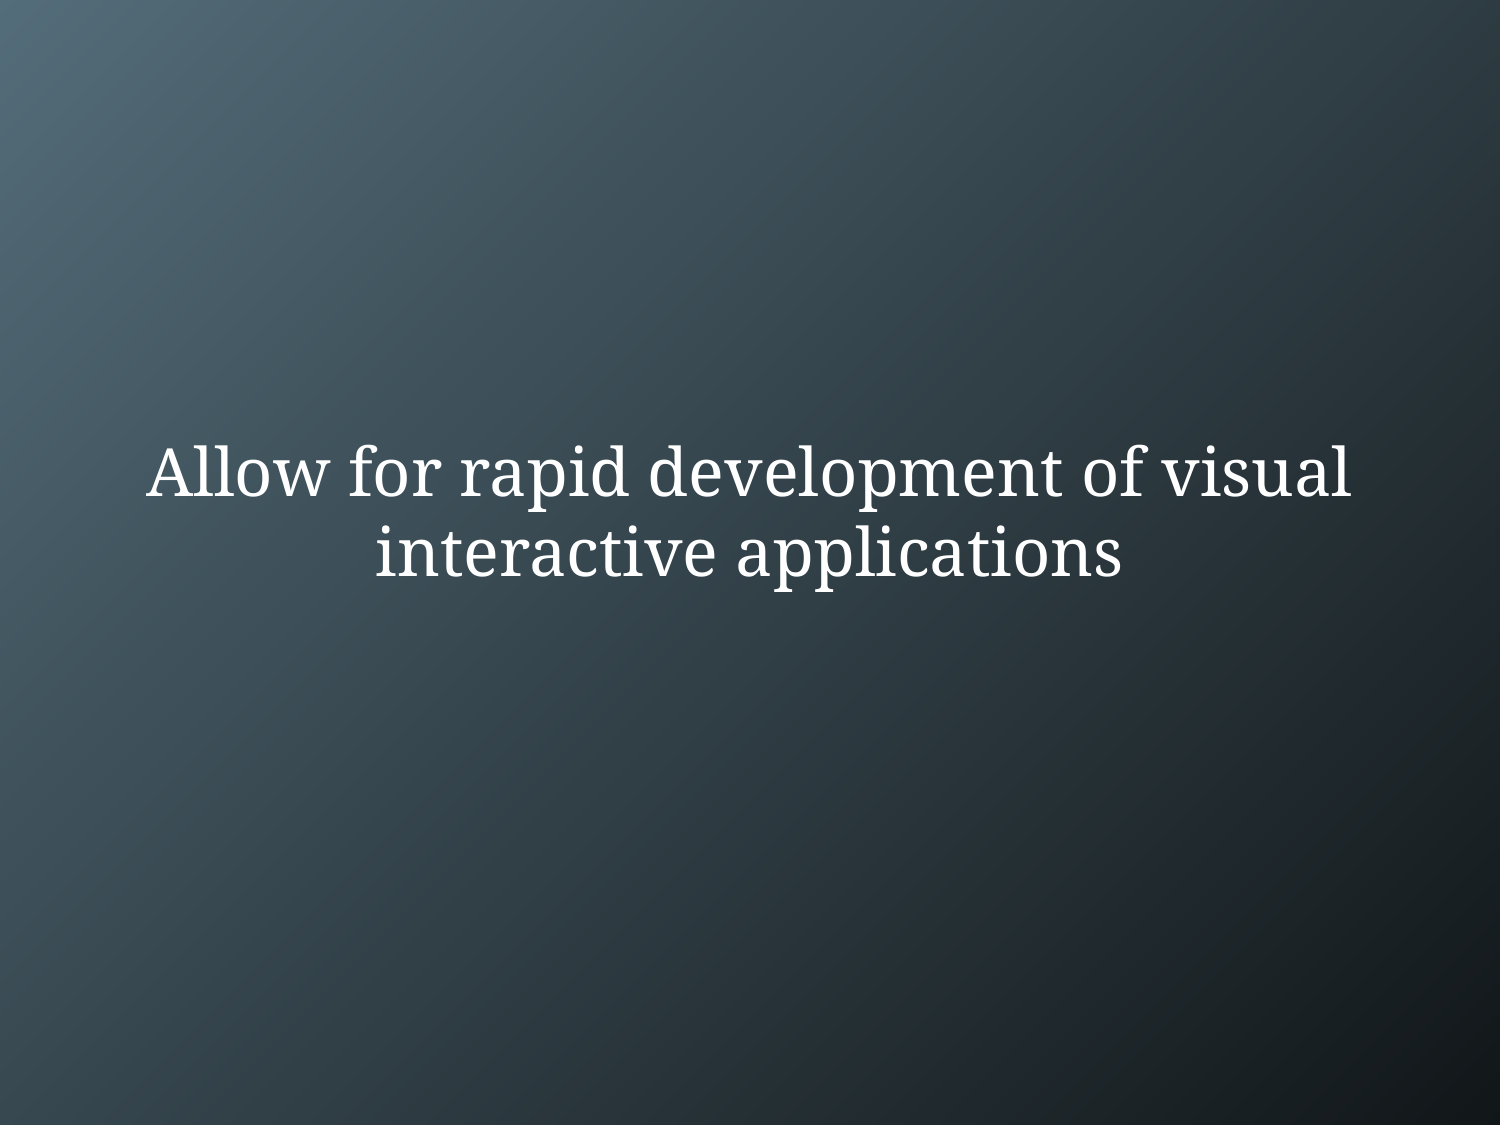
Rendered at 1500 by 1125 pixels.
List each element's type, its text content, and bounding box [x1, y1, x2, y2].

title Allow for rapid development of visual interactive applications [112, 326, 1388, 693]
